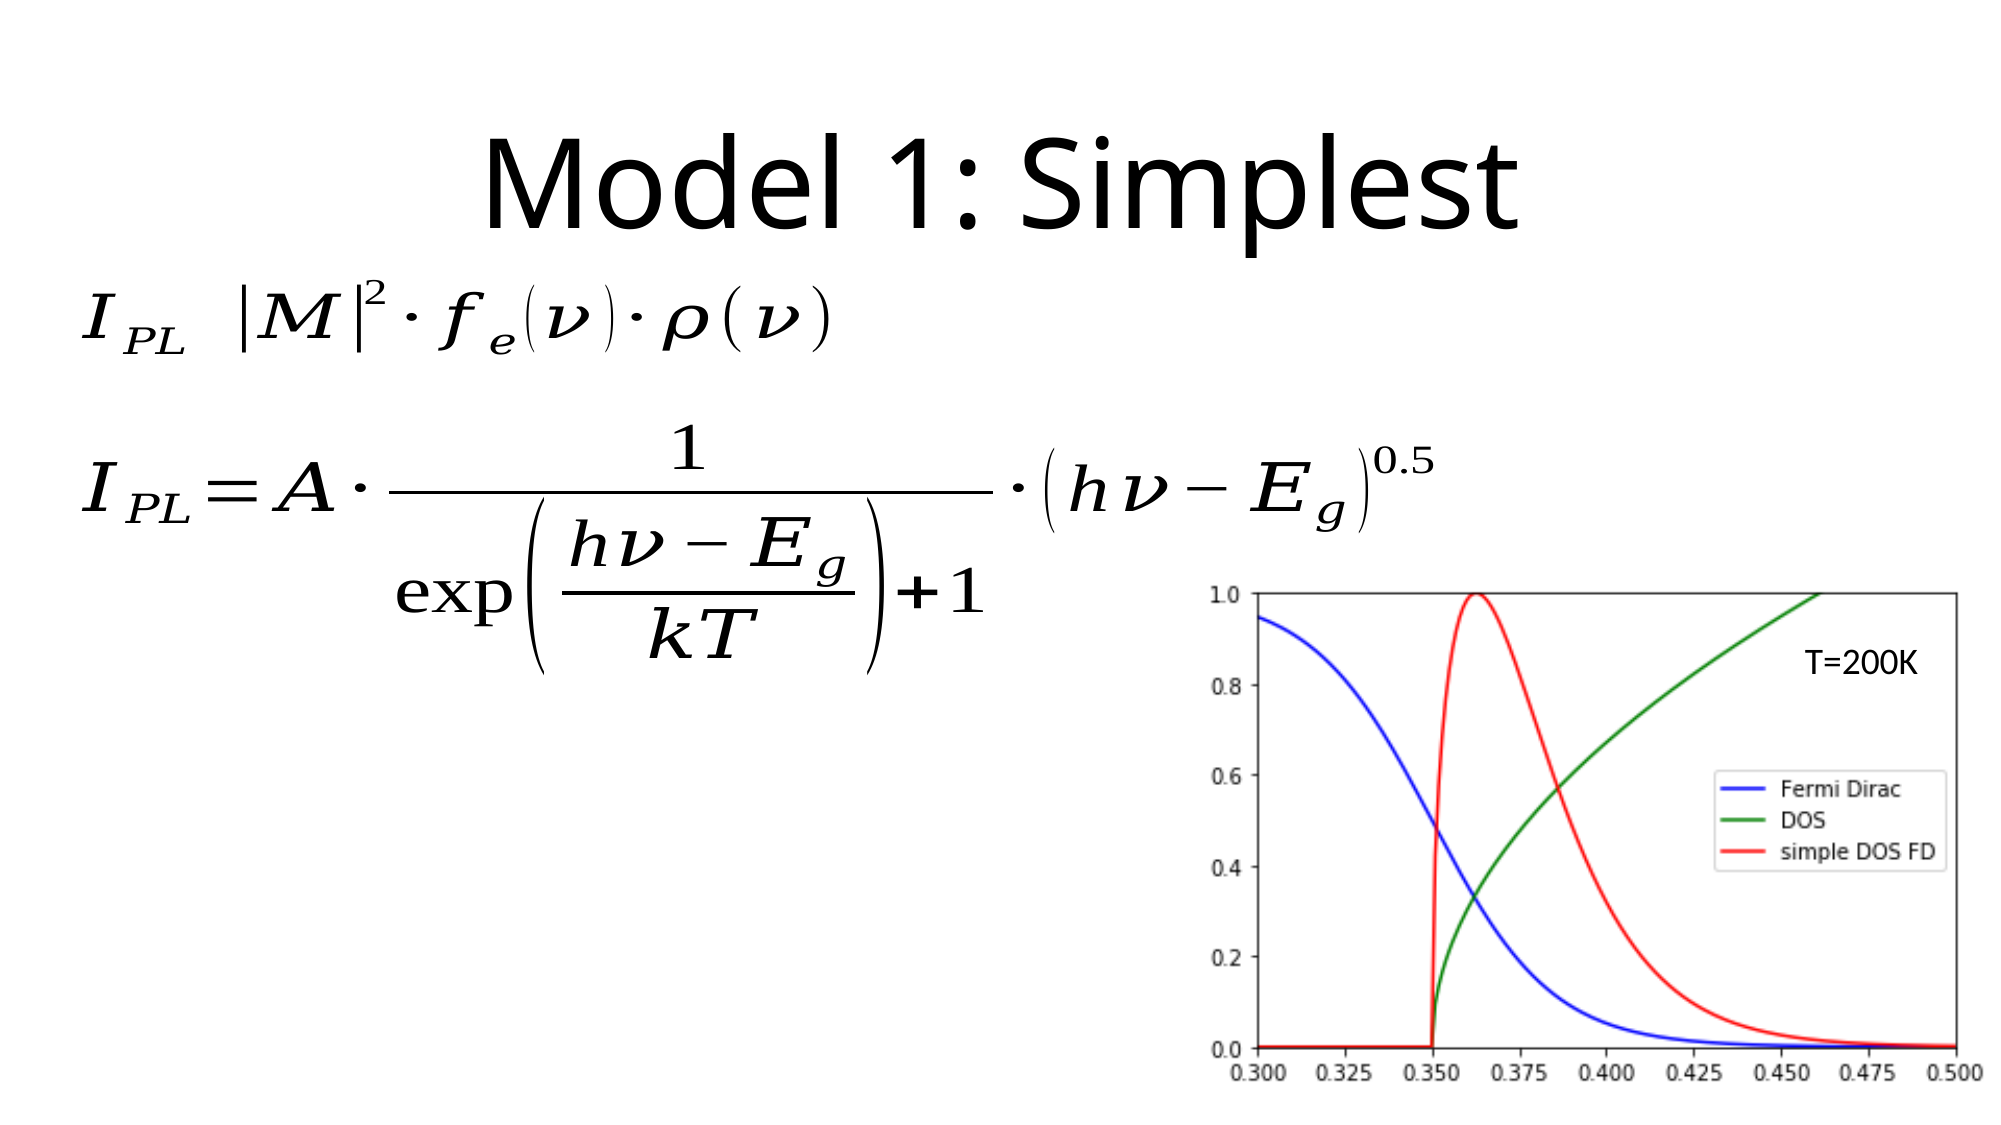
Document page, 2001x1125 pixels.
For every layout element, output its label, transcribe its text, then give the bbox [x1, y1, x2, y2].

title Model 1: Simplest [249, 19, 1750, 264]
picture [1195, 572, 2000, 1098]
